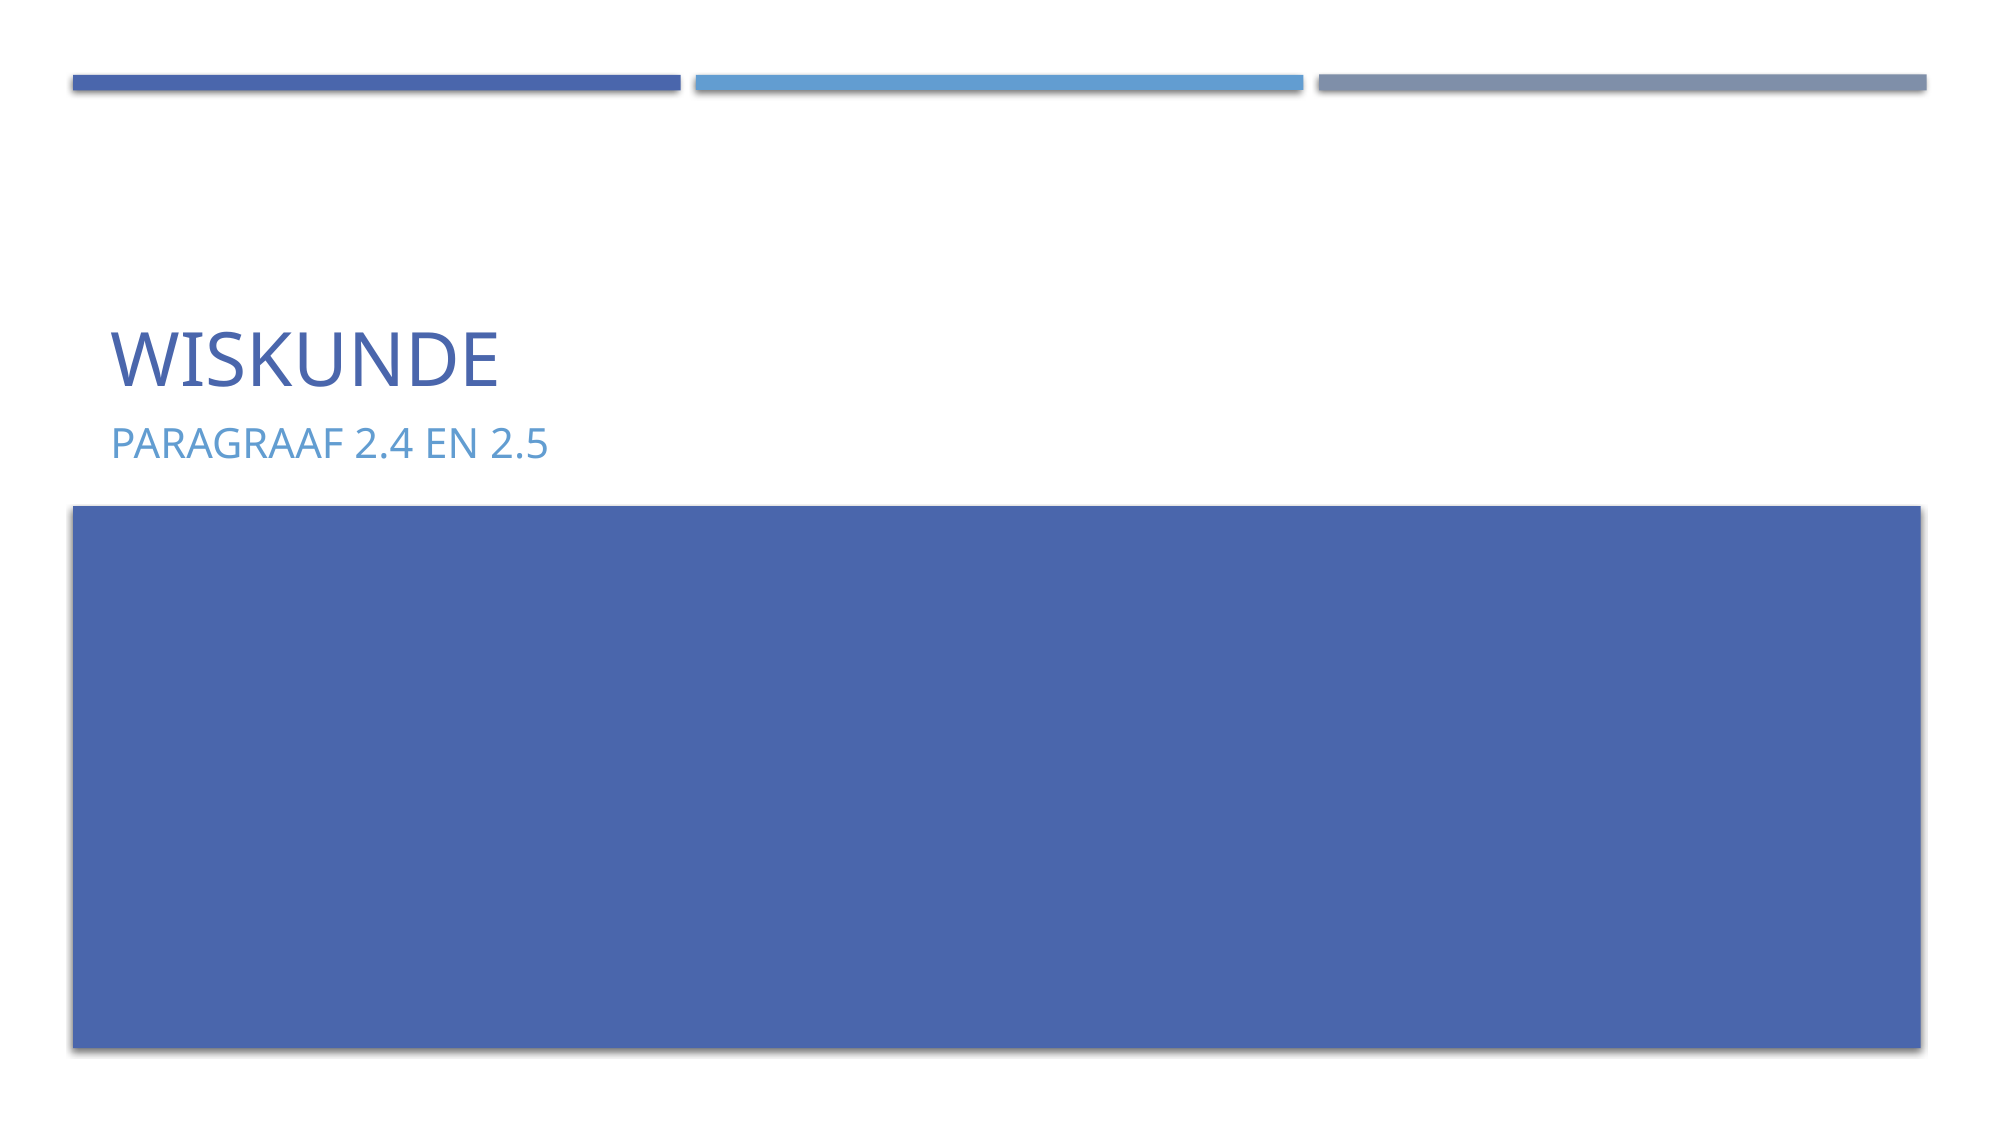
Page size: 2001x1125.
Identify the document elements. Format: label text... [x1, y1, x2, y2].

title Wiskunde [95, 167, 1899, 409]
subtitle Paragraaf 2.4 en 2.5 [95, 409, 1899, 507]
